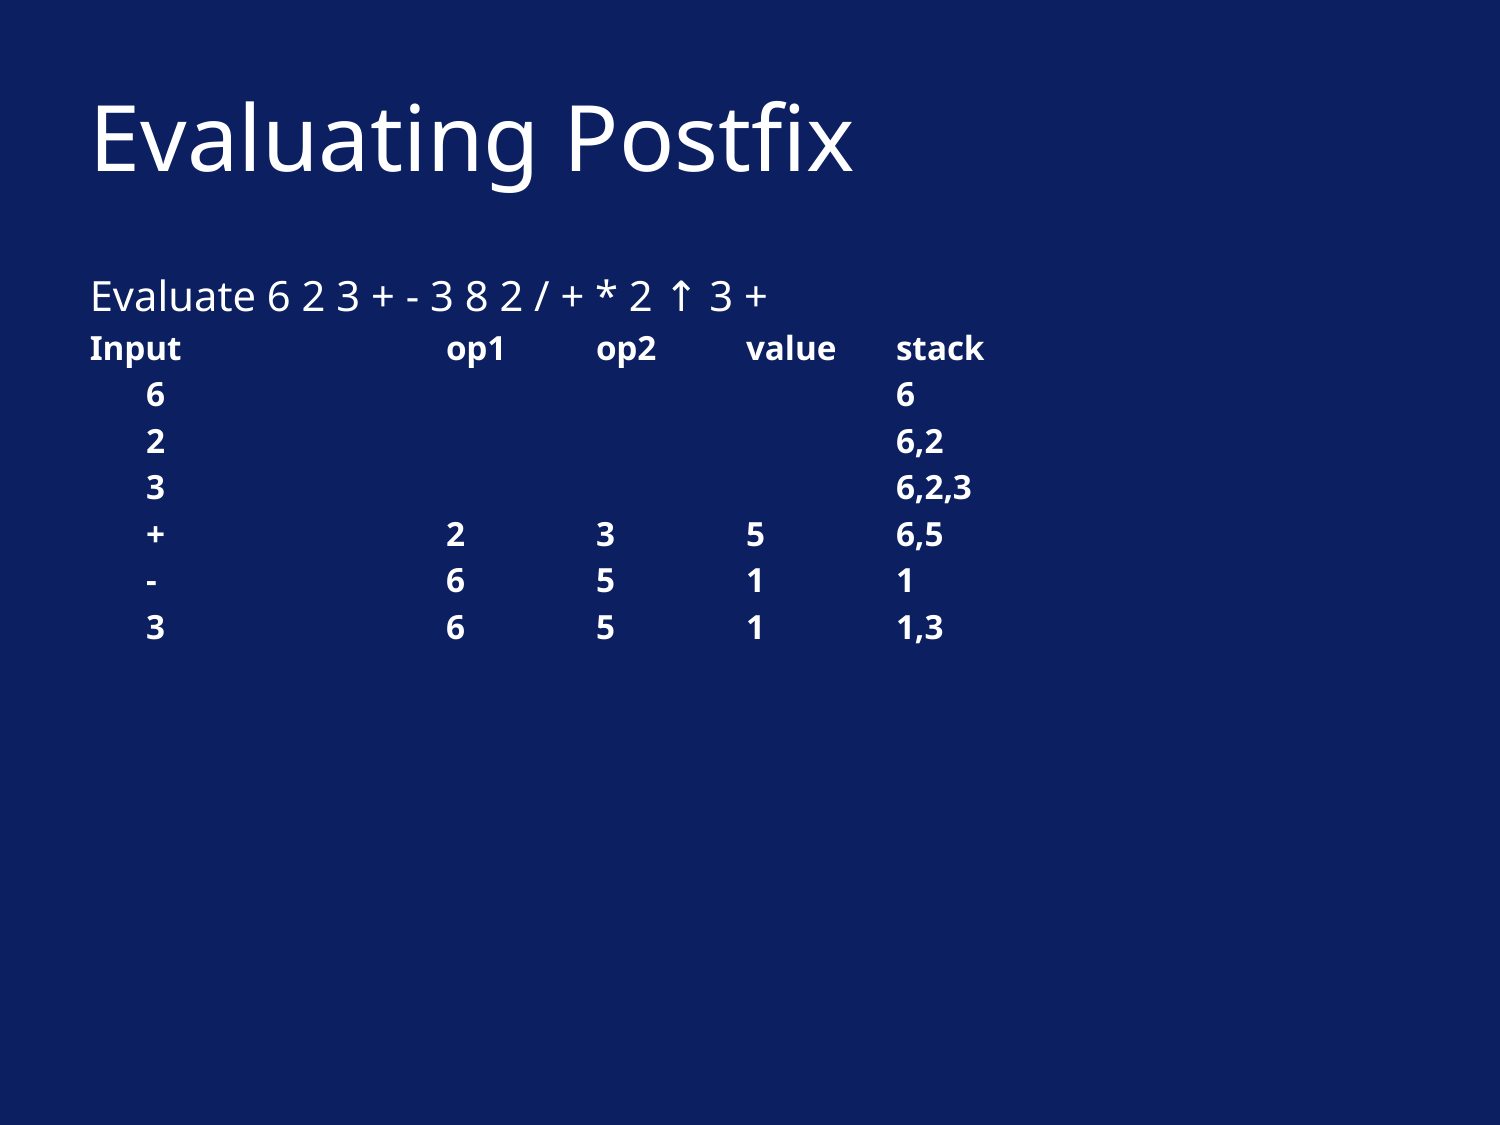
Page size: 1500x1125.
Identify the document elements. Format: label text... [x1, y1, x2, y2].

list Evaluate 6 2 3 + - 3 8 2 / + * 2 ↑ 3 + Input op1 op2 value stack 6 6 2 6,2 3 6,2,3 + 2 3 5 6,5 - 6 5 1 1 3 6 5 1 1,3 [74, 262, 1425, 1038]
title Evaluating Postfix [74, 59, 1425, 210]
